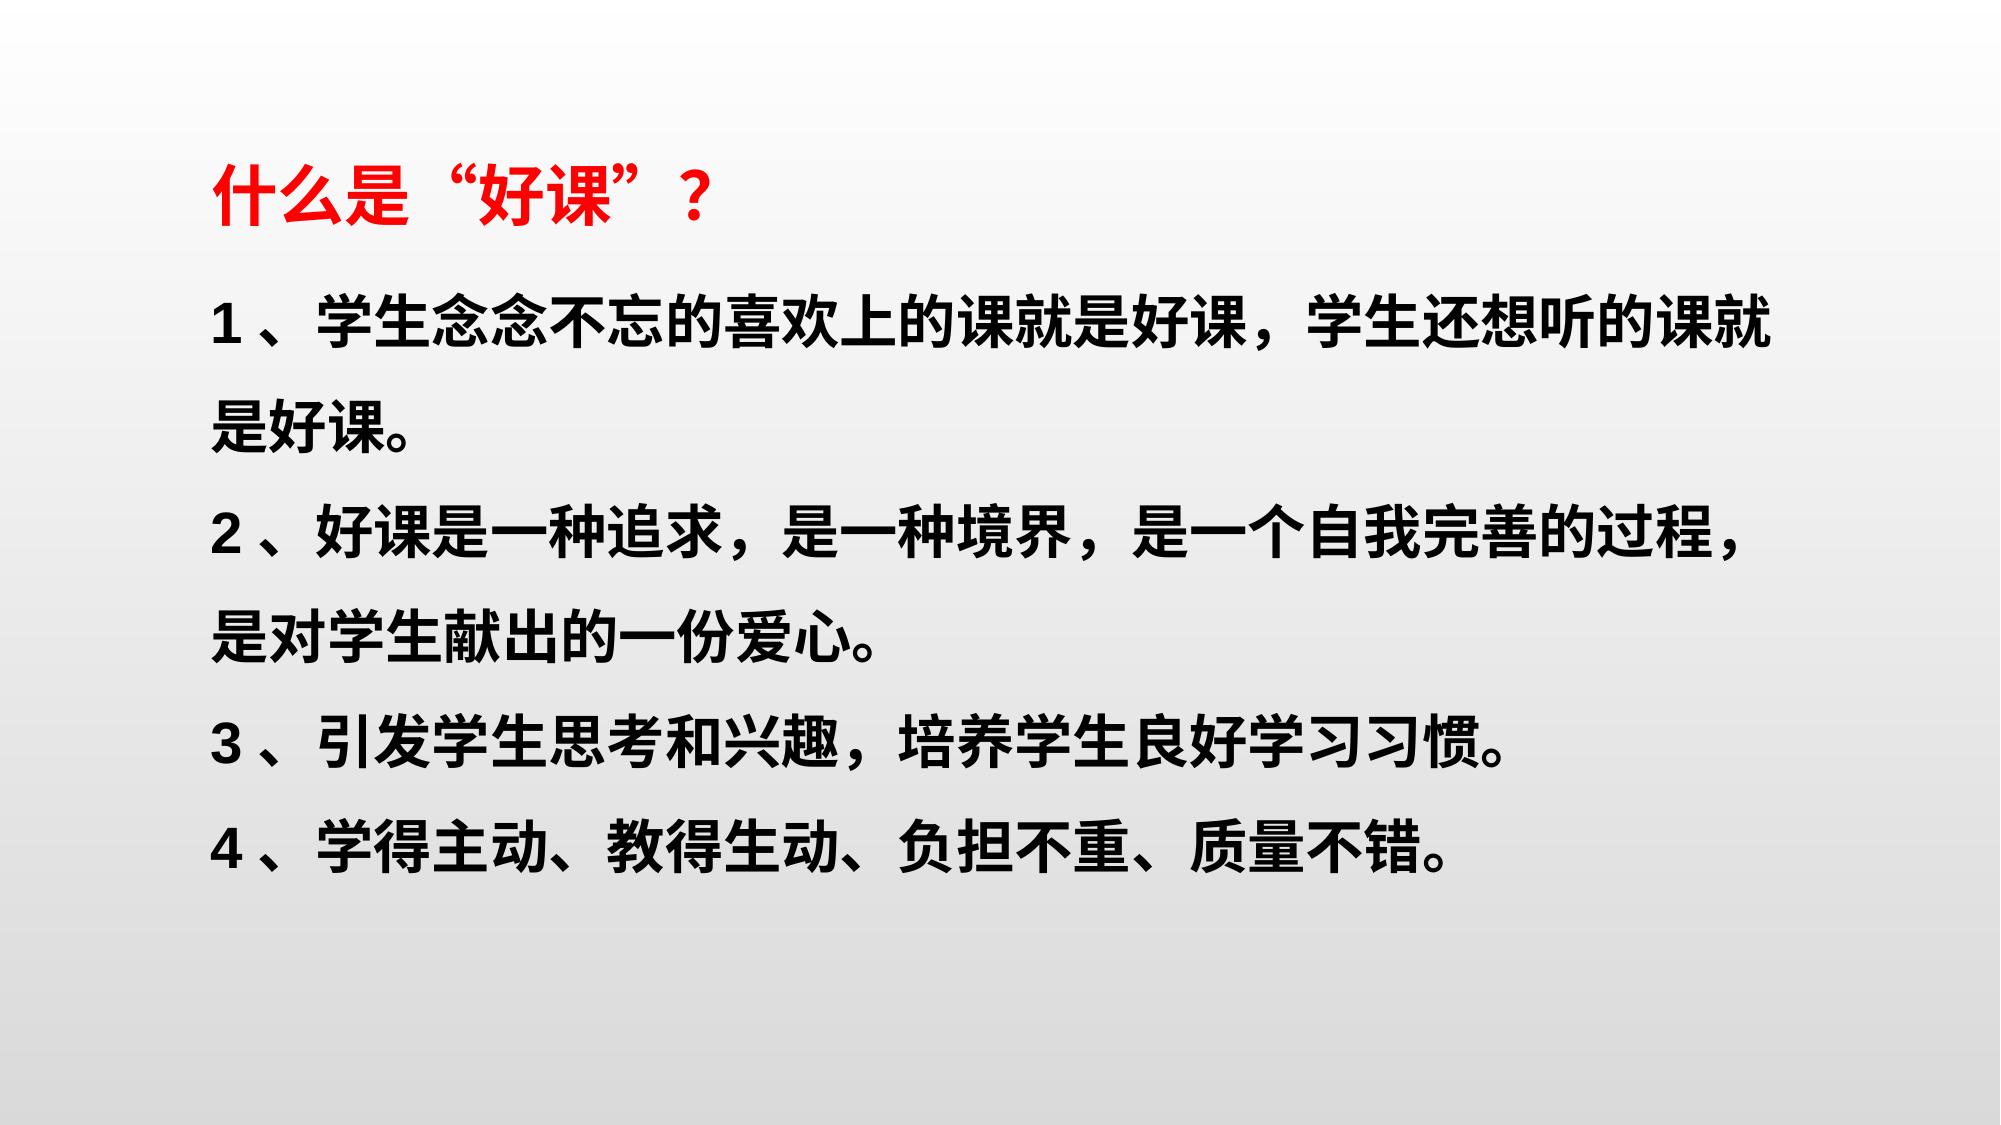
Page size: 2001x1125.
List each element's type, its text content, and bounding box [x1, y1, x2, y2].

text_box 什么是“好课”？ [196, 106, 749, 242]
text_box 1、学生念念不忘的喜欢上的课就是好课，学生还想听的课就是好课。 2、好课是一种追求，是一种境界，是一个自我完善的过程，是对学生献出的一份爱心。 3、引发学生思考和兴趣，培养学生良好学习习惯。 4、学得主动、教得生动、负担不重、质量不错。 [196, 242, 1838, 968]
